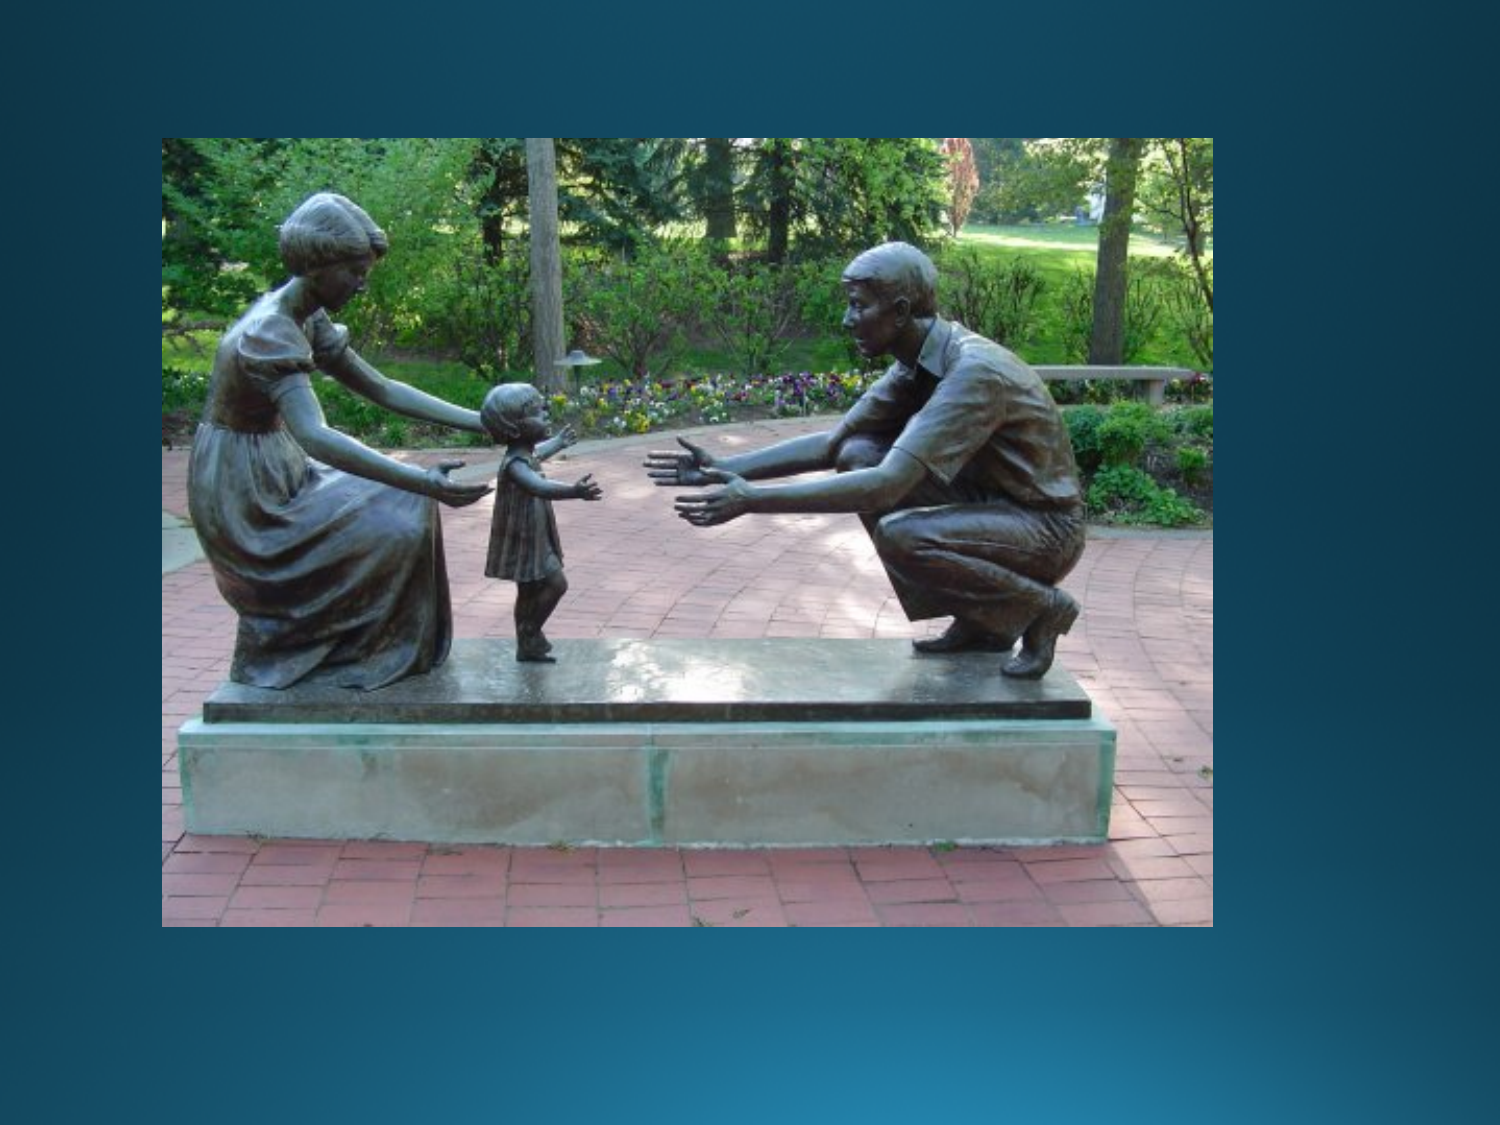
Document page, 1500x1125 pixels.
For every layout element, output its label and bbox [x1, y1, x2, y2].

picture [0, 0, 1500, 1125]
list [162, 138, 1213, 927]
